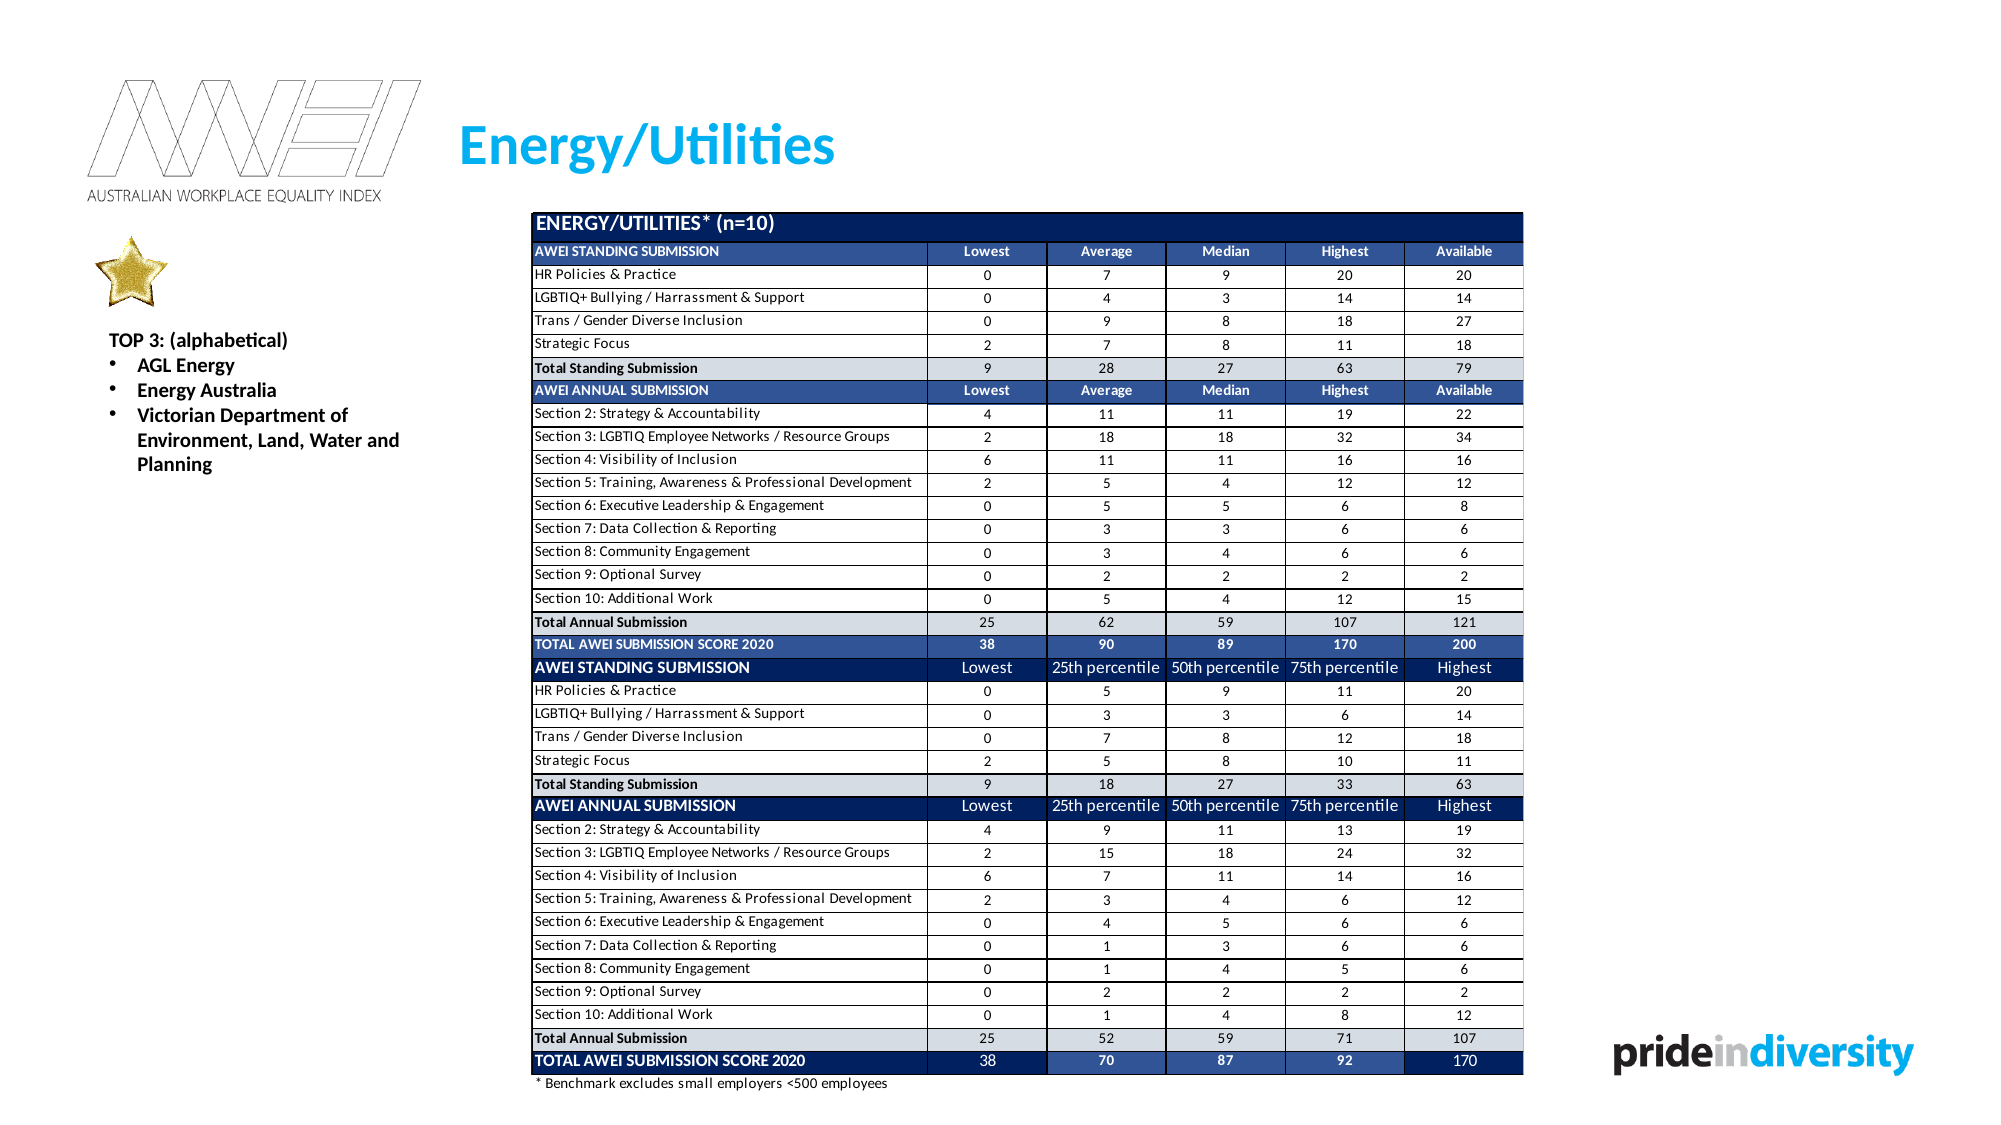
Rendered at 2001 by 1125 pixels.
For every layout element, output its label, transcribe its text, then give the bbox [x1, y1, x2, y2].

title Energy/Utilities [444, 47, 1914, 235]
picture [1614, 1034, 1914, 1076]
picture [531, 212, 1525, 1099]
picture [1900, 1049, 1914, 1076]
picture [86, 78, 422, 204]
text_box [94, 235, 445, 486]
picture [1758, 1050, 1765, 1061]
